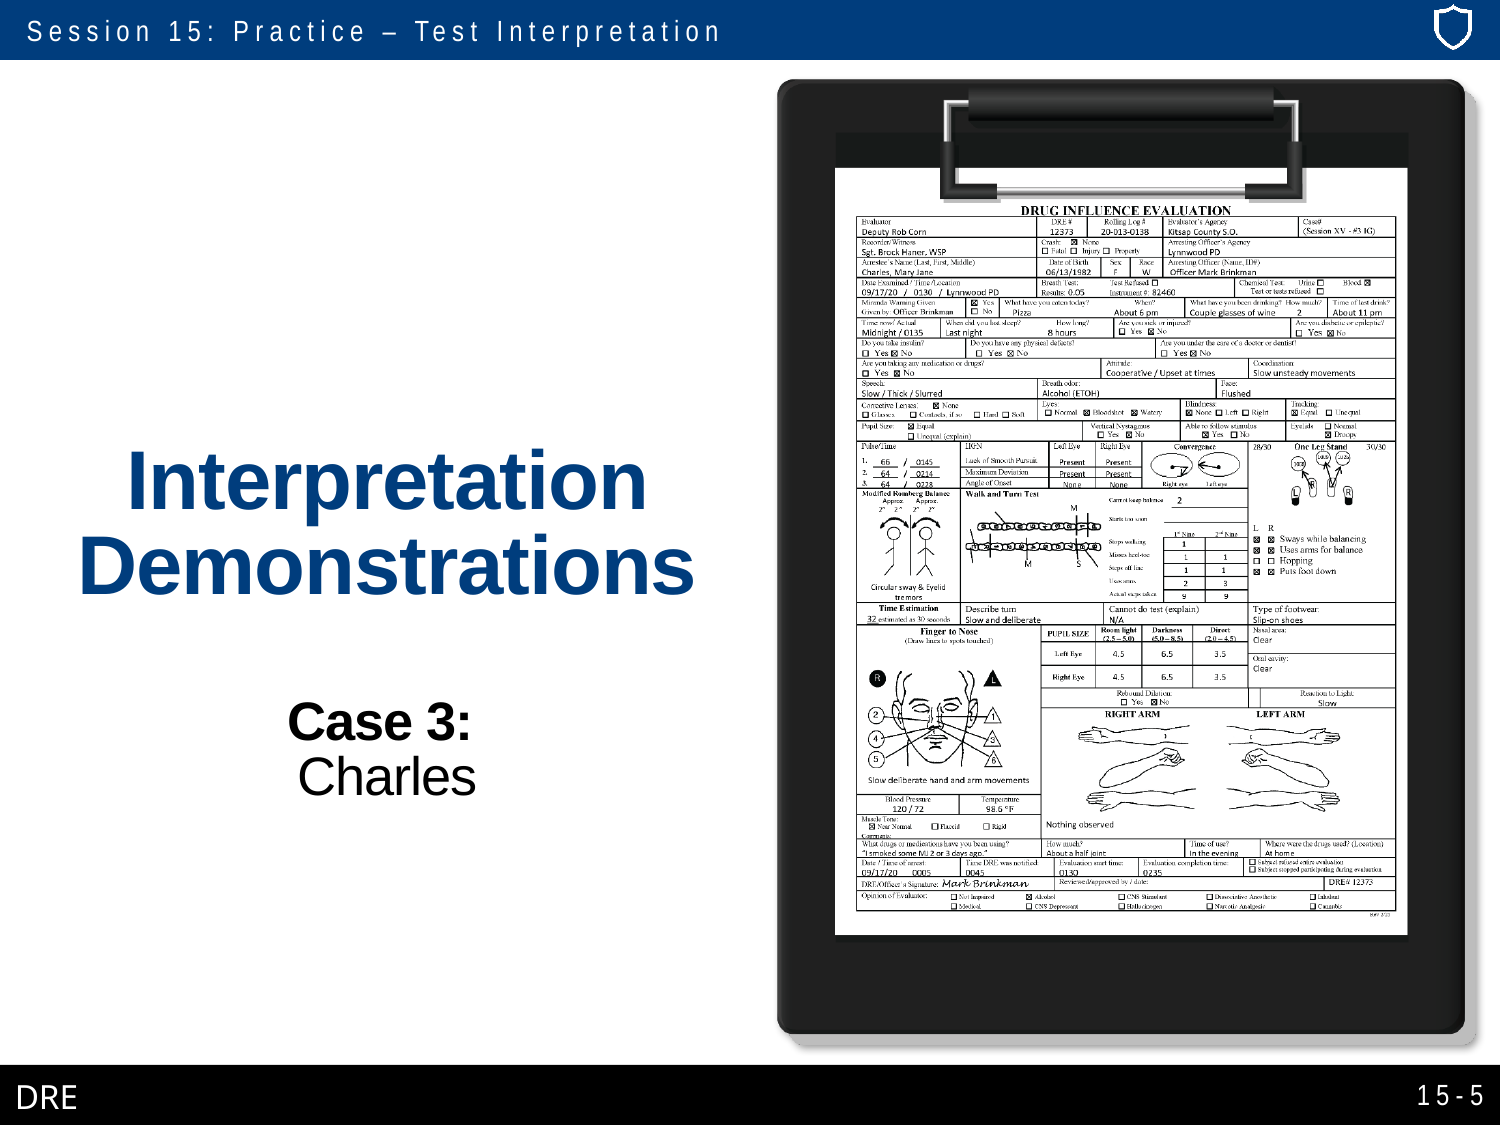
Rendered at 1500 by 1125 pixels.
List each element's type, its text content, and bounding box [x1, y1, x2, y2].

picture [777, 79, 1477, 1046]
slide_number 15-5 [1218, 1063, 1499, 1124]
picture [1434, 4, 1472, 50]
title Interpretation Demonstrations Case 3: Charles [52, 256, 723, 815]
